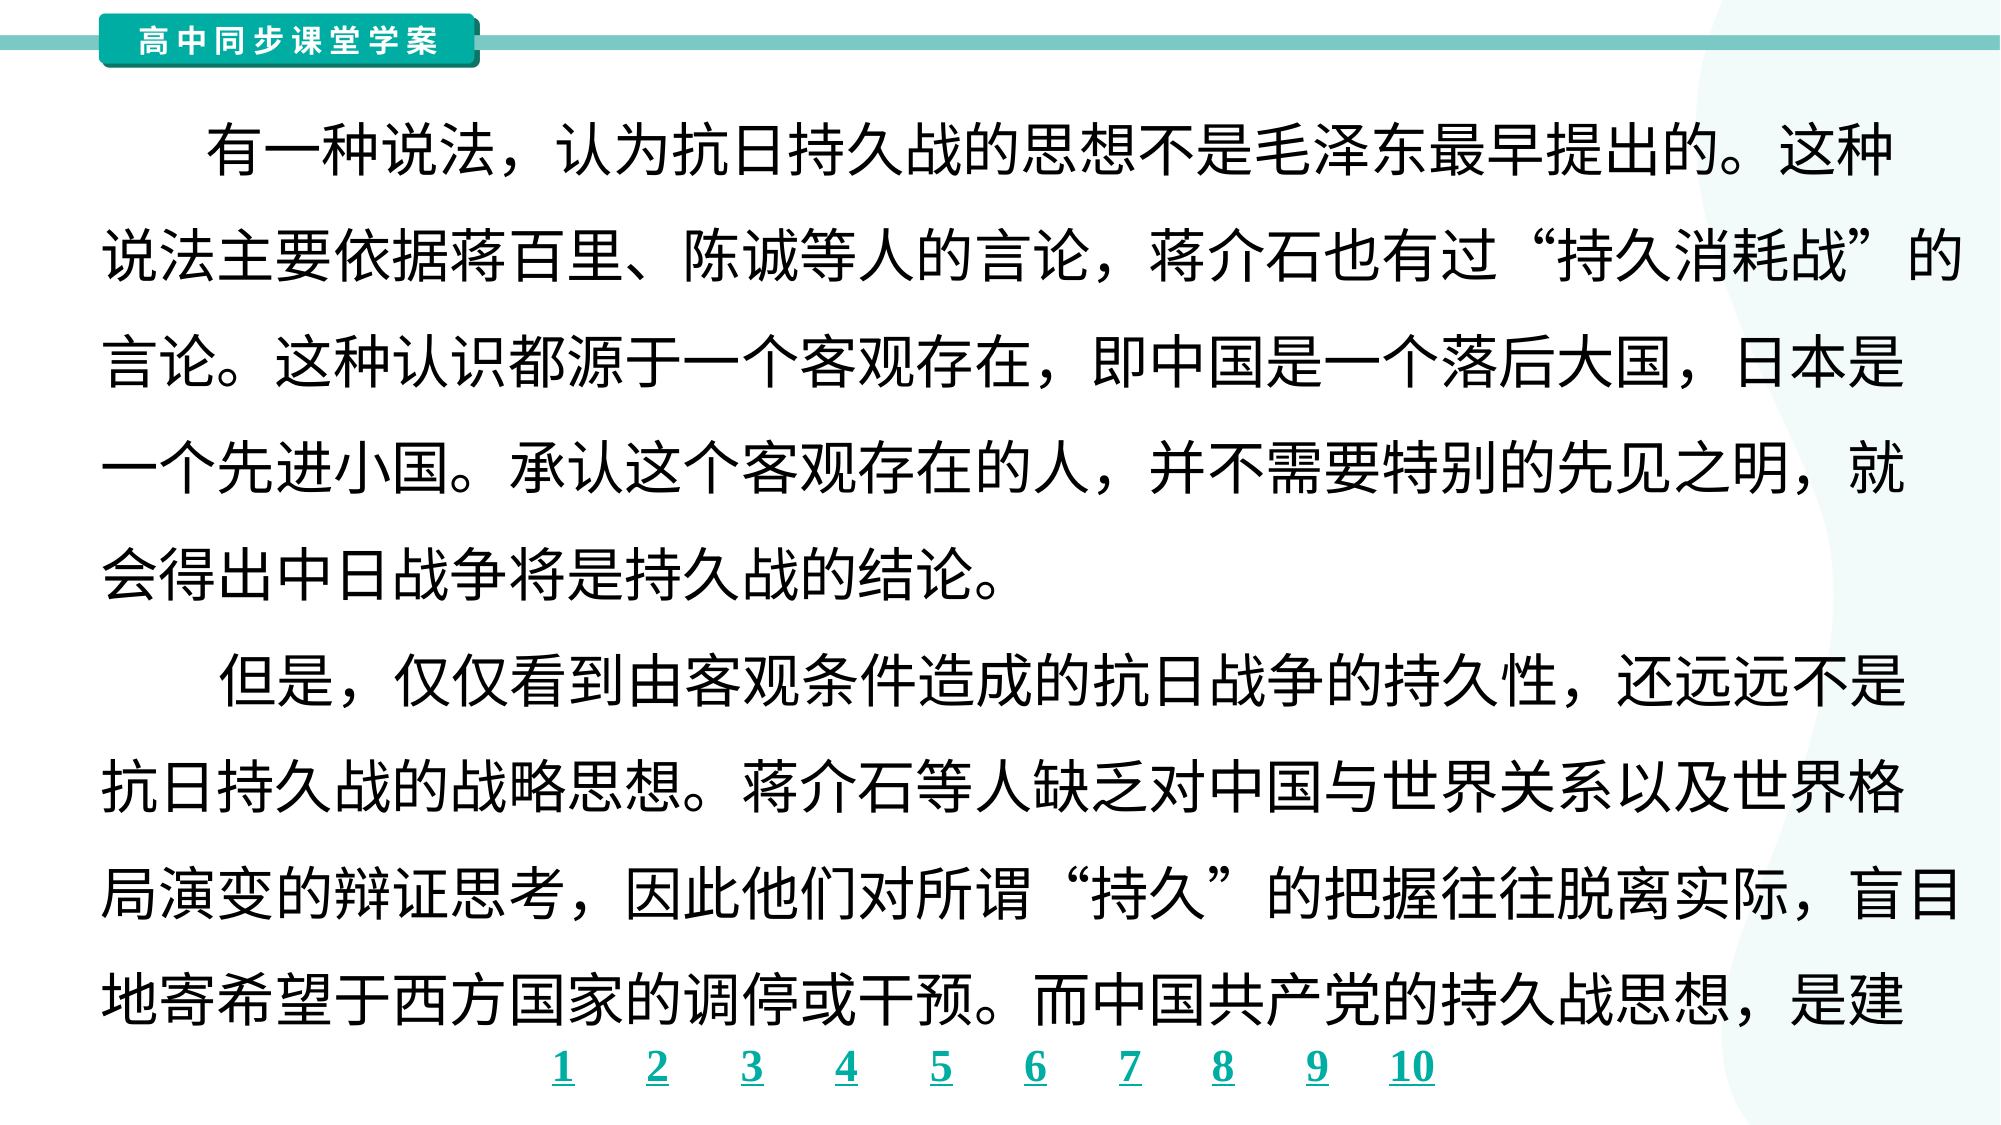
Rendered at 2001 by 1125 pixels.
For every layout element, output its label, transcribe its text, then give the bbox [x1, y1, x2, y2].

picture [0, 0, 2000, 1125]
text_box 有一种说法，认为抗日持久战的思想不是毛泽东最早提出的。这种 说法主要依据蒋百里、陈诚等人的言论，蒋介石也有过“持久消耗战”的 言论。这种认识都源于一个客观存在，即中国是一个落后大国，日本是 一个先进小国。承认这个客观存在的人，并不需要特别的先见之明，就 会得出中日战争将是持久战的结论。 但是，仅仅看到由客观条件造成的抗日战争的持久性，还远远不是 抗日持久战的战略思想。蒋介石等人缺乏对中国与世界关系以及世界格 局演变的辩证思考，因此他们对所谓“持久”的把握往往脱离实际，盲目 地寄希望于西方国家的调停或干预。而中国共产党的持久战思想，是建 [100, 76, 1899, 1033]
